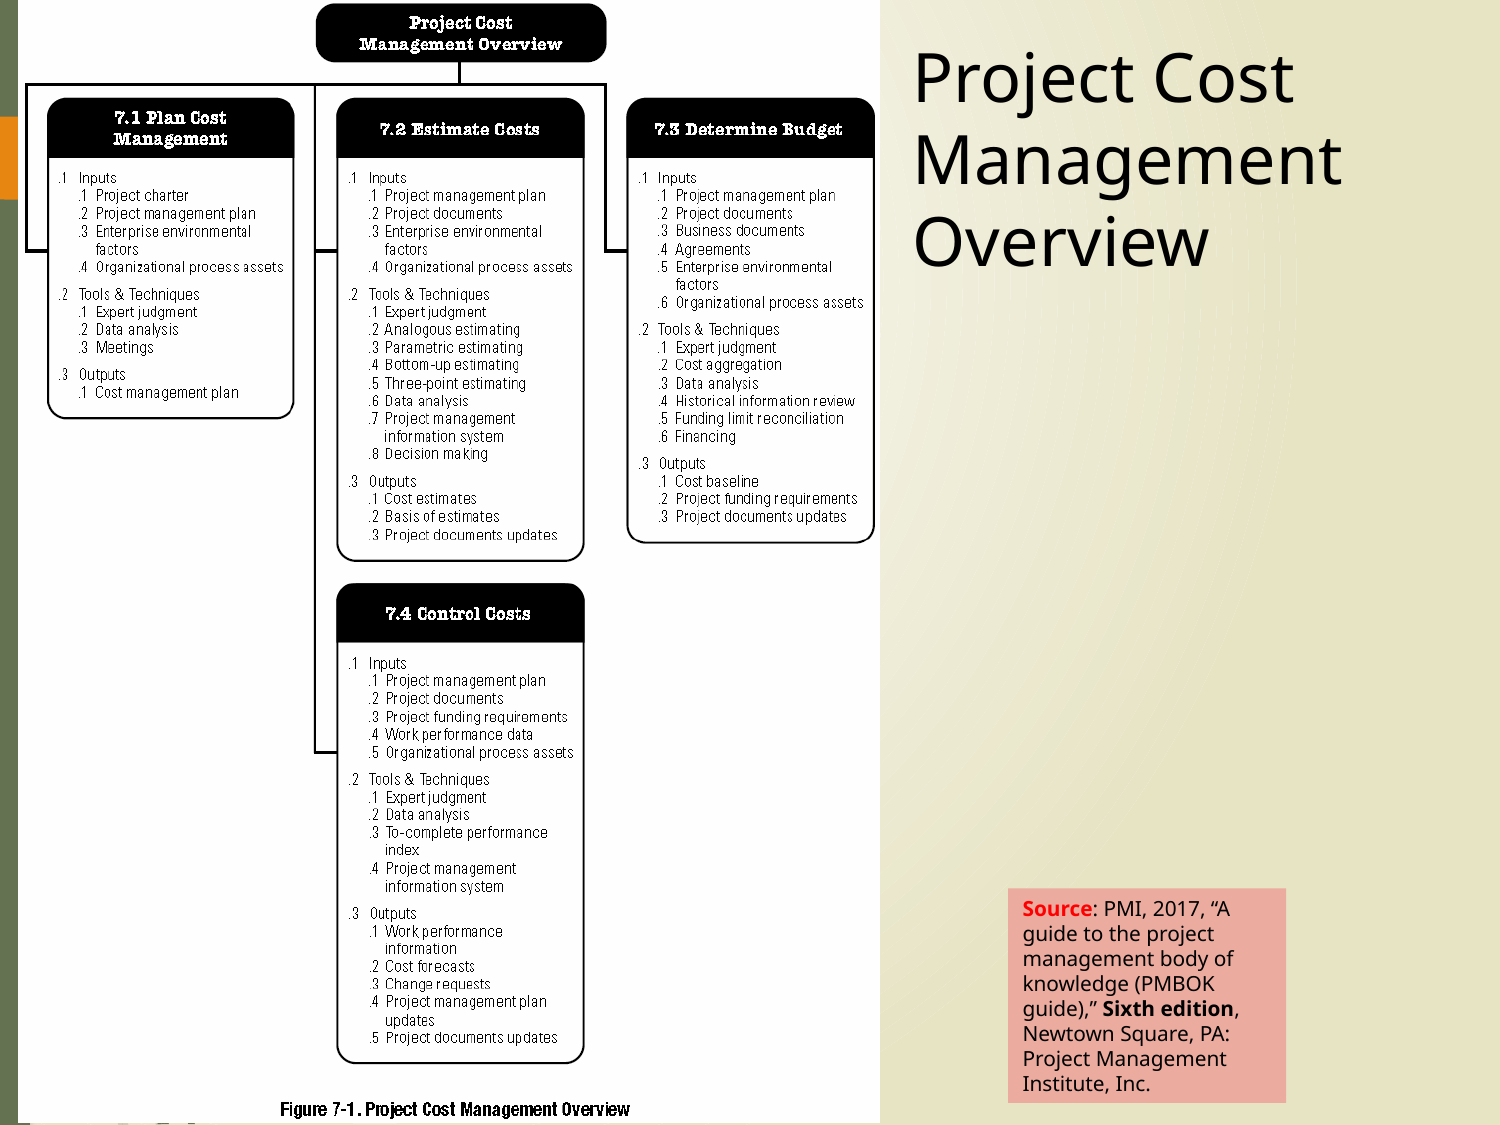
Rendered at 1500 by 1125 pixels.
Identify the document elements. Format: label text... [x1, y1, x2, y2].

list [17, 0, 880, 1124]
title Project Cost Management Overview [897, 27, 1423, 289]
text_box Source: PMI, 2017, “A guide to the project management body of knowledge (PMBOK guide),” Sixth edition, Newtown Square, PA: Project Management Institute, Inc. [1008, 888, 1287, 1103]
